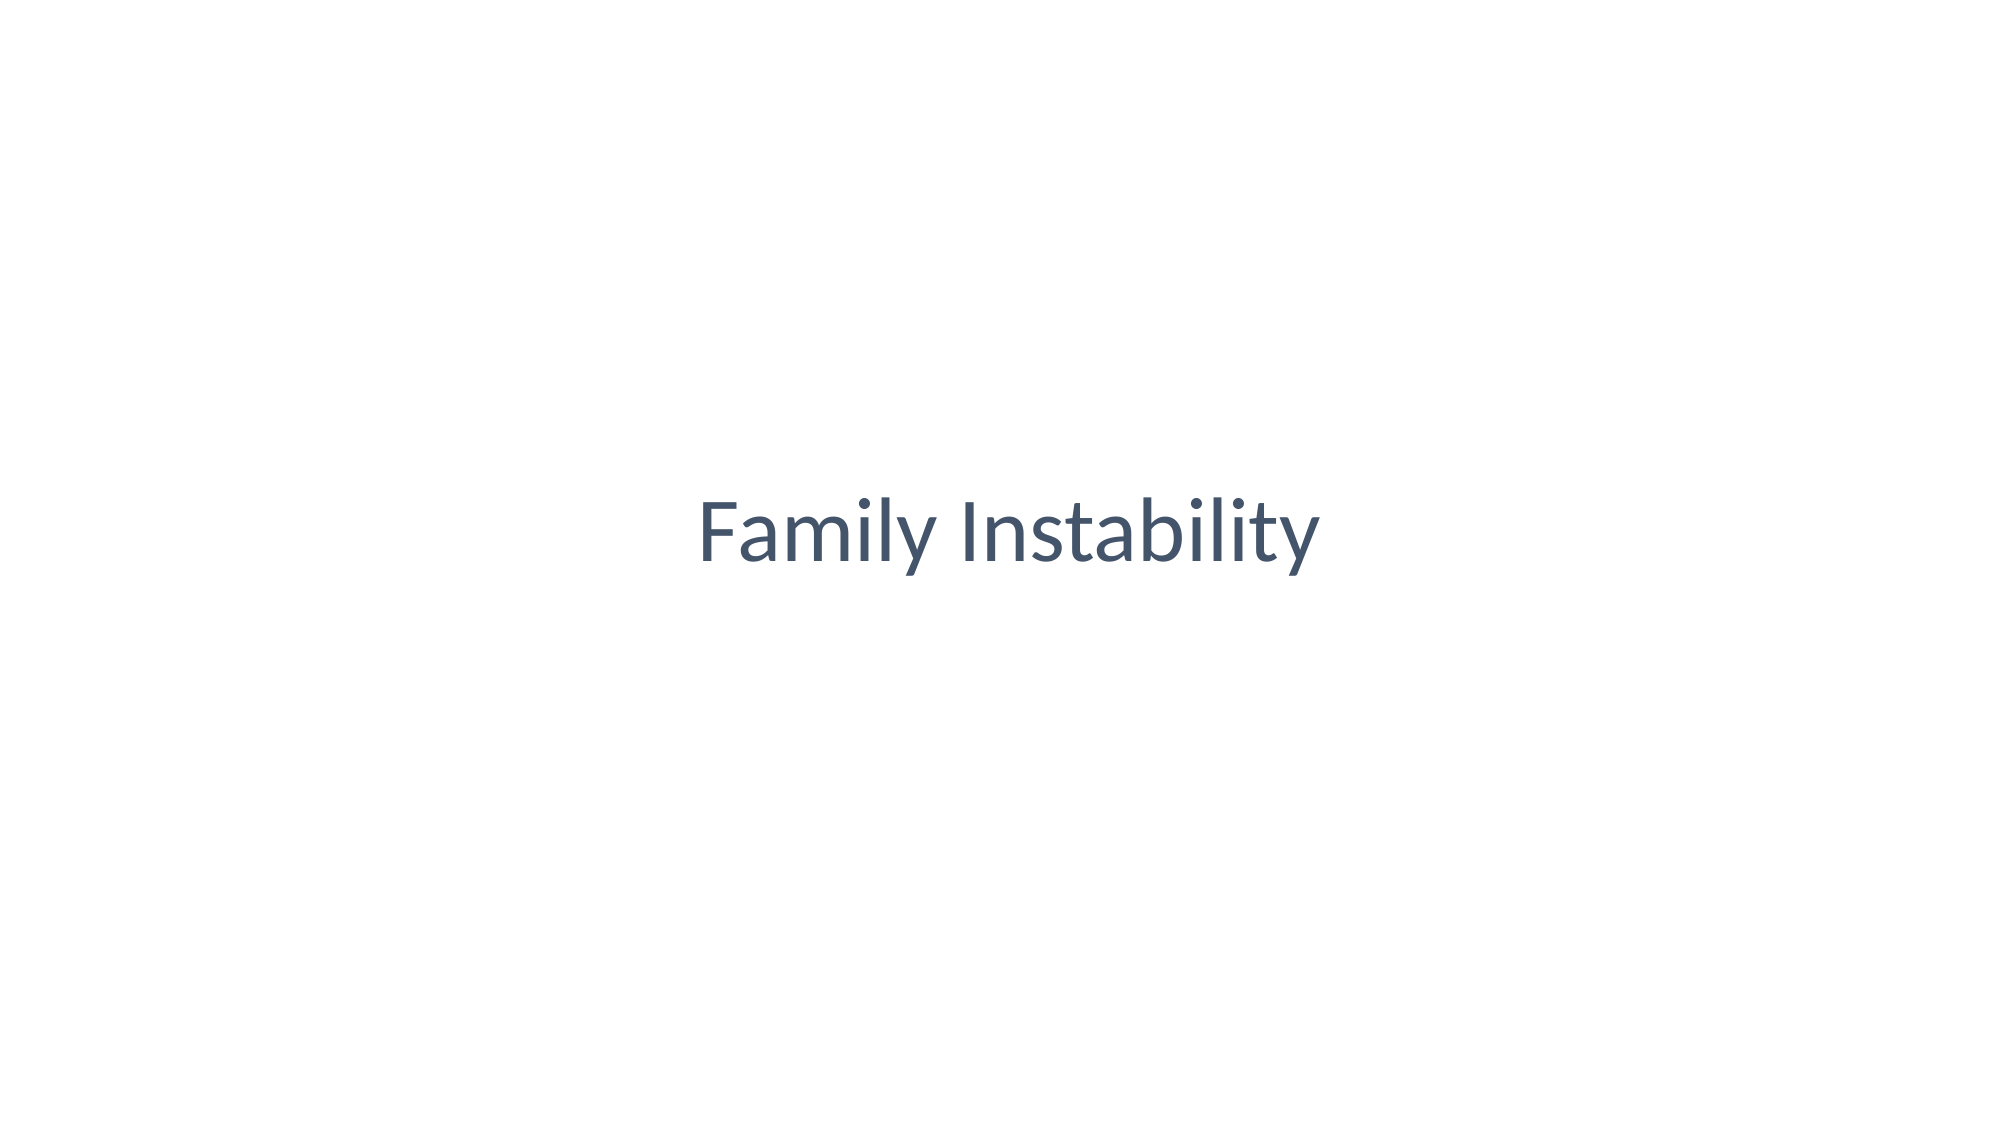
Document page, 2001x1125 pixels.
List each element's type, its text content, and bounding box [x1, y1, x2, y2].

text_box Family Instability [597, 462, 1423, 588]
